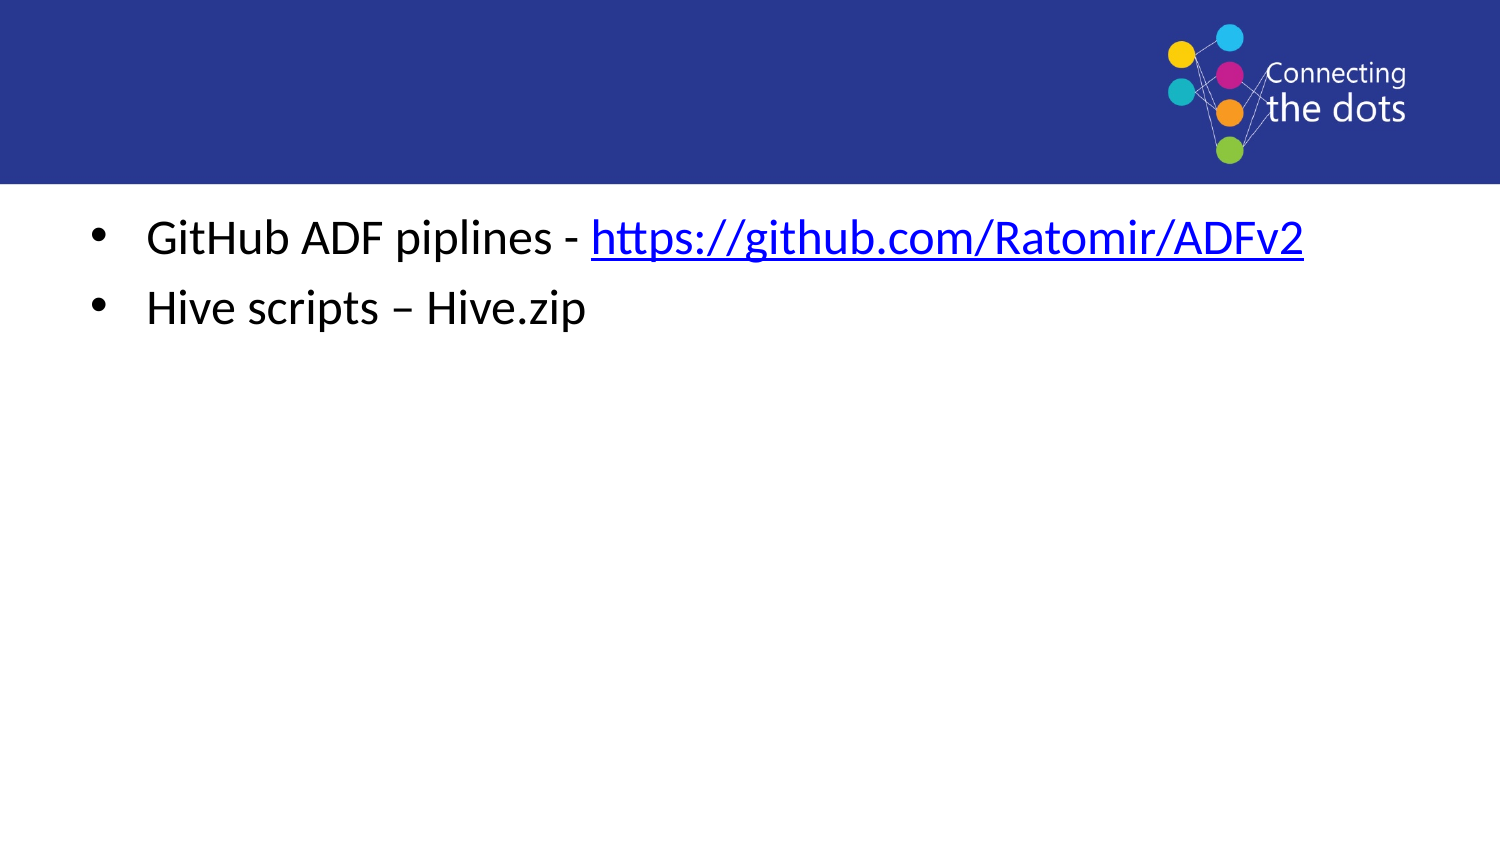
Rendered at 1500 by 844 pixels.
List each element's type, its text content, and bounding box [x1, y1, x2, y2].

picture [0, 0, 1500, 844]
list GitHub ADF piplines - https://github.com/Ratomir/ADFv2 Hive scripts – Hive.zip [75, 196, 1425, 754]
